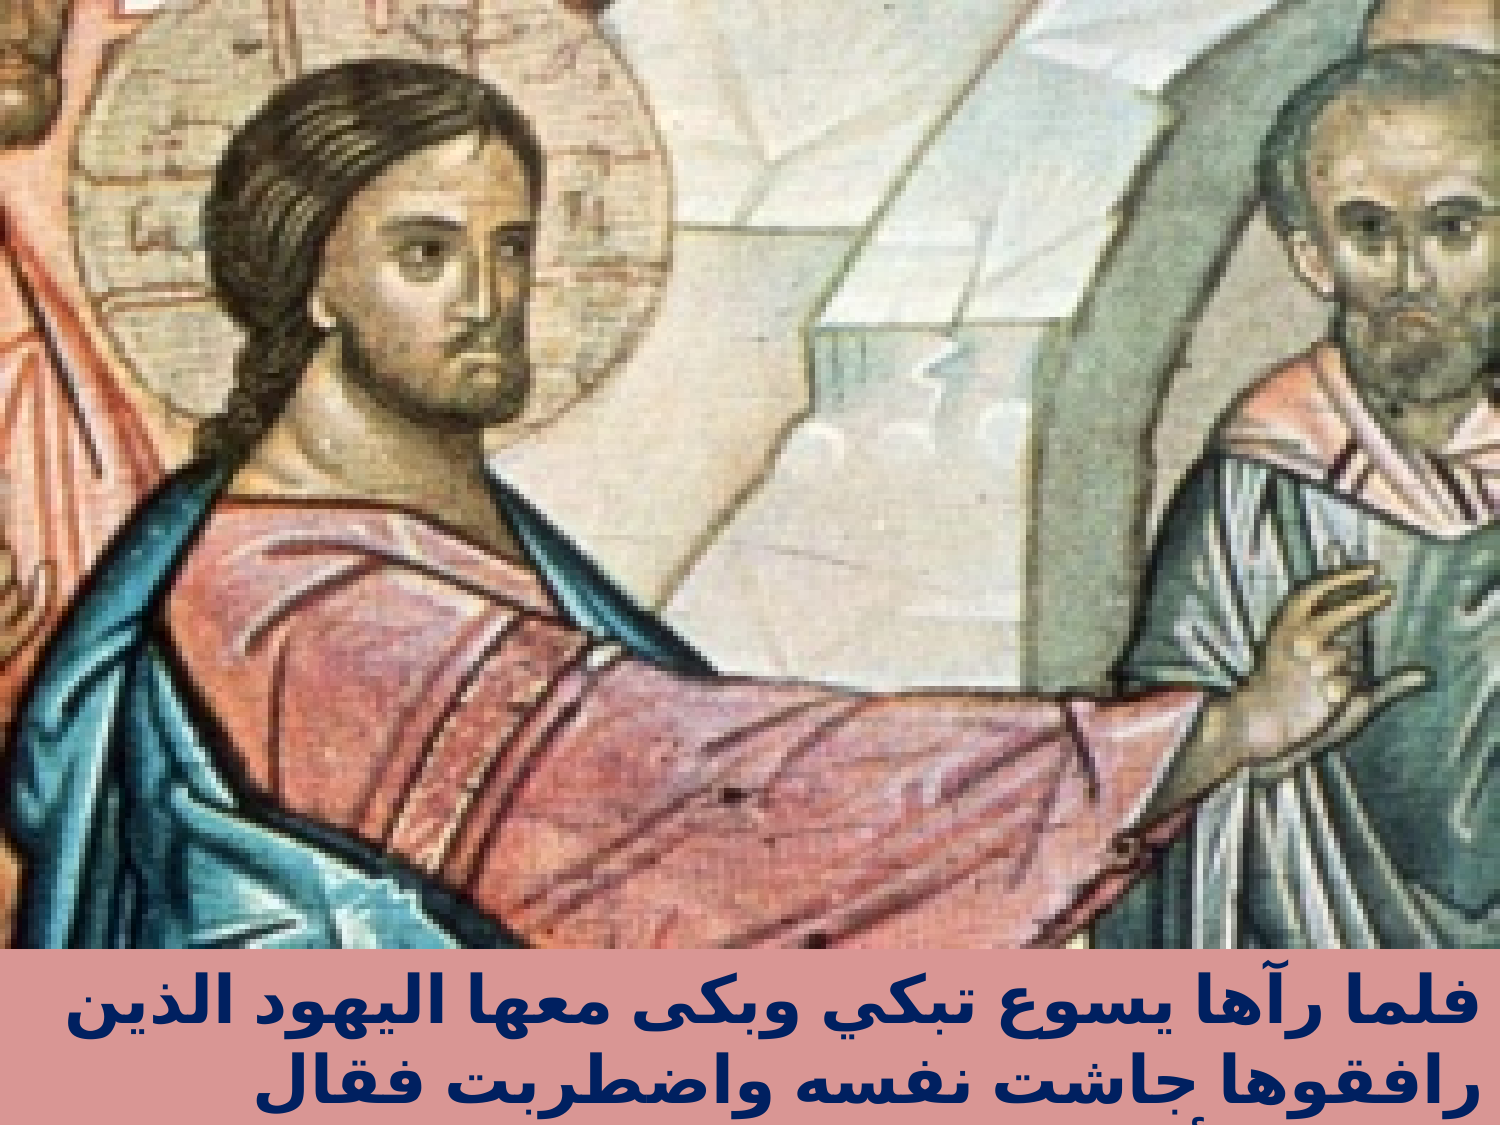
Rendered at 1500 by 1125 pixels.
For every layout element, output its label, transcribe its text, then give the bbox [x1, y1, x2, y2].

picture [0, 0, 1500, 950]
text_box فلما رآها يسوع تبكي وبكى معها اليهود الذين رافقوها جاشت نفسه واضطربت فقال يسوع :“ أين وضعتموه ؟ [0, 956, 1500, 1125]
